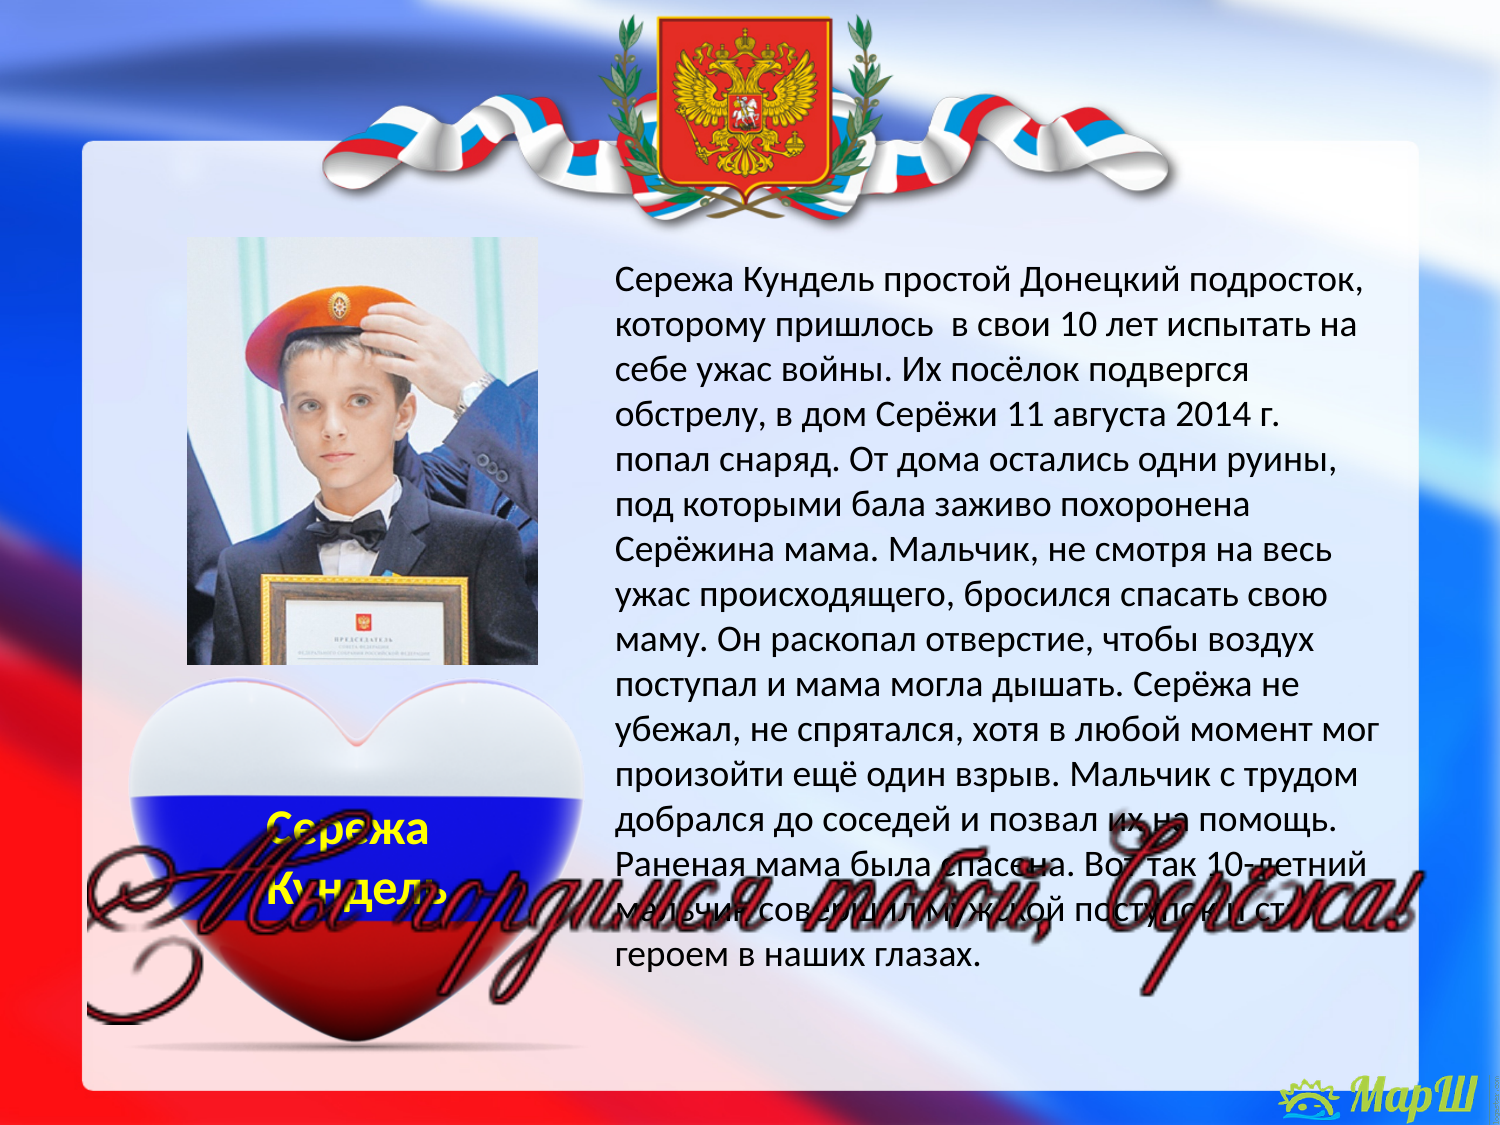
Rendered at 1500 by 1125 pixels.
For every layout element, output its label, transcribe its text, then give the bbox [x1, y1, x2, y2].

text_box Сережа Кундель простой Донецкий подросток, которому пришлось в свои 10 лет испытать на себе ужас войны. Их посёлок подвергся обстрелу, в дом Серёжи 11 августа 2014 г. попал снаряд. От дома остались одни руины, под которыми бала заживо похоронена Серёжина мама. Мальчик, не смотря на весь ужас происходящего, бросился спасать свою маму. Он раскопал отверстие, чтобы воздух поступал и мама могла дышать. Серёжа не убежал, не спрятался, хотя в любой момент мог произойти ещё один взрыв. Мальчик с трудом добрался до соседей и позвал их на помощь. Раненая мама была спасена. Вот так 10-летний мальчик совершил мужской поступок и стал героем в наших глазах. [600, 246, 1400, 798]
picture [0, 0, 1500, 1125]
